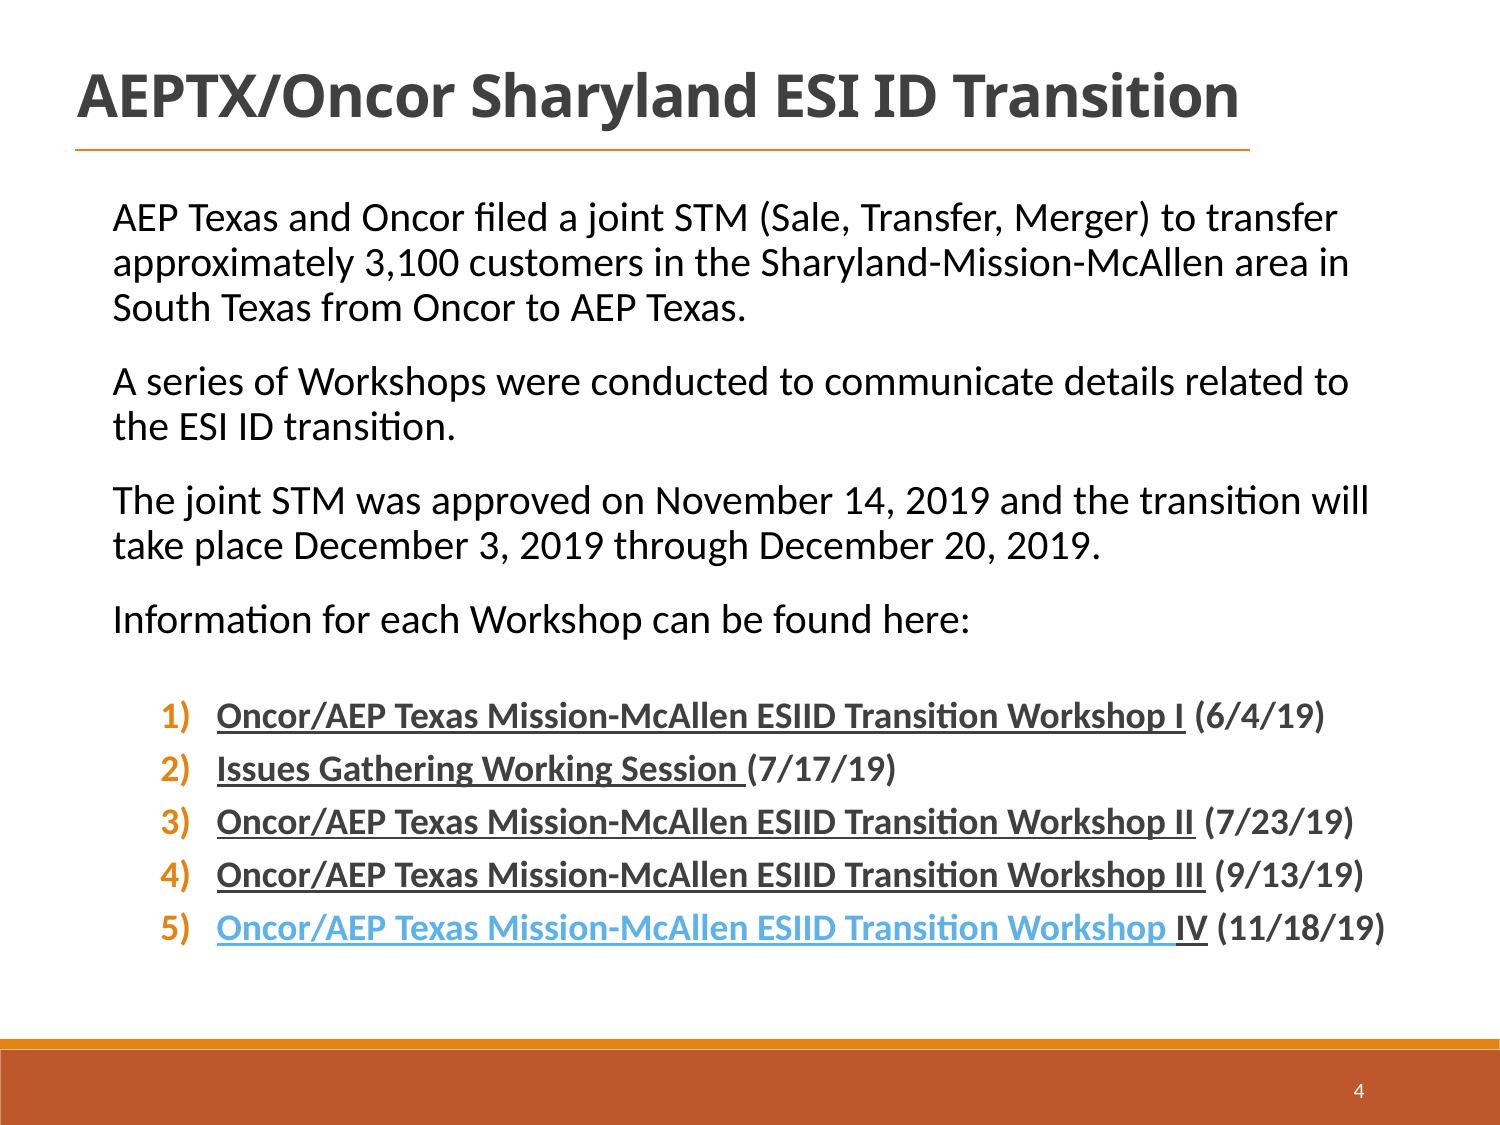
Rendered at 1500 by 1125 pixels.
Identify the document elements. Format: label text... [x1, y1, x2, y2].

list [37, 162, 1463, 1007]
title AEPTX/Oncor Sharyland ESI ID Transition [62, 12, 1388, 138]
text_box AEP Texas and Oncor filed a joint STM (Sale, Transfer, Merger) to transfer approximately 3,100 customers in the Sharyland-Mission-McAllen area in South Texas from Oncor to AEP Texas. A series of Workshops were conducted to communicate details related to the ESI ID transition. The joint STM was approved on November 14, 2019 and the transition will take place December 3, 2019 through December 20, 2019. Information for each Workshop can be found here: Oncor/AEP Texas Mission-McAllen ESIID Transition Workshop I (6/4/19) Issues Gathering Working Session (7/17/19) Oncor/AEP Texas Mission-McAllen ESIID Transition Workshop II (7/23/19) Oncor/AEP Texas Mission-McAllen ESIID Transition Workshop III (9/13/19) Oncor/AEP Texas Mission-McAllen ESIID Transition Workshop IV (11/18/19) [112, 187, 1400, 1025]
slide_number 4 [1218, 1059, 1380, 1120]
